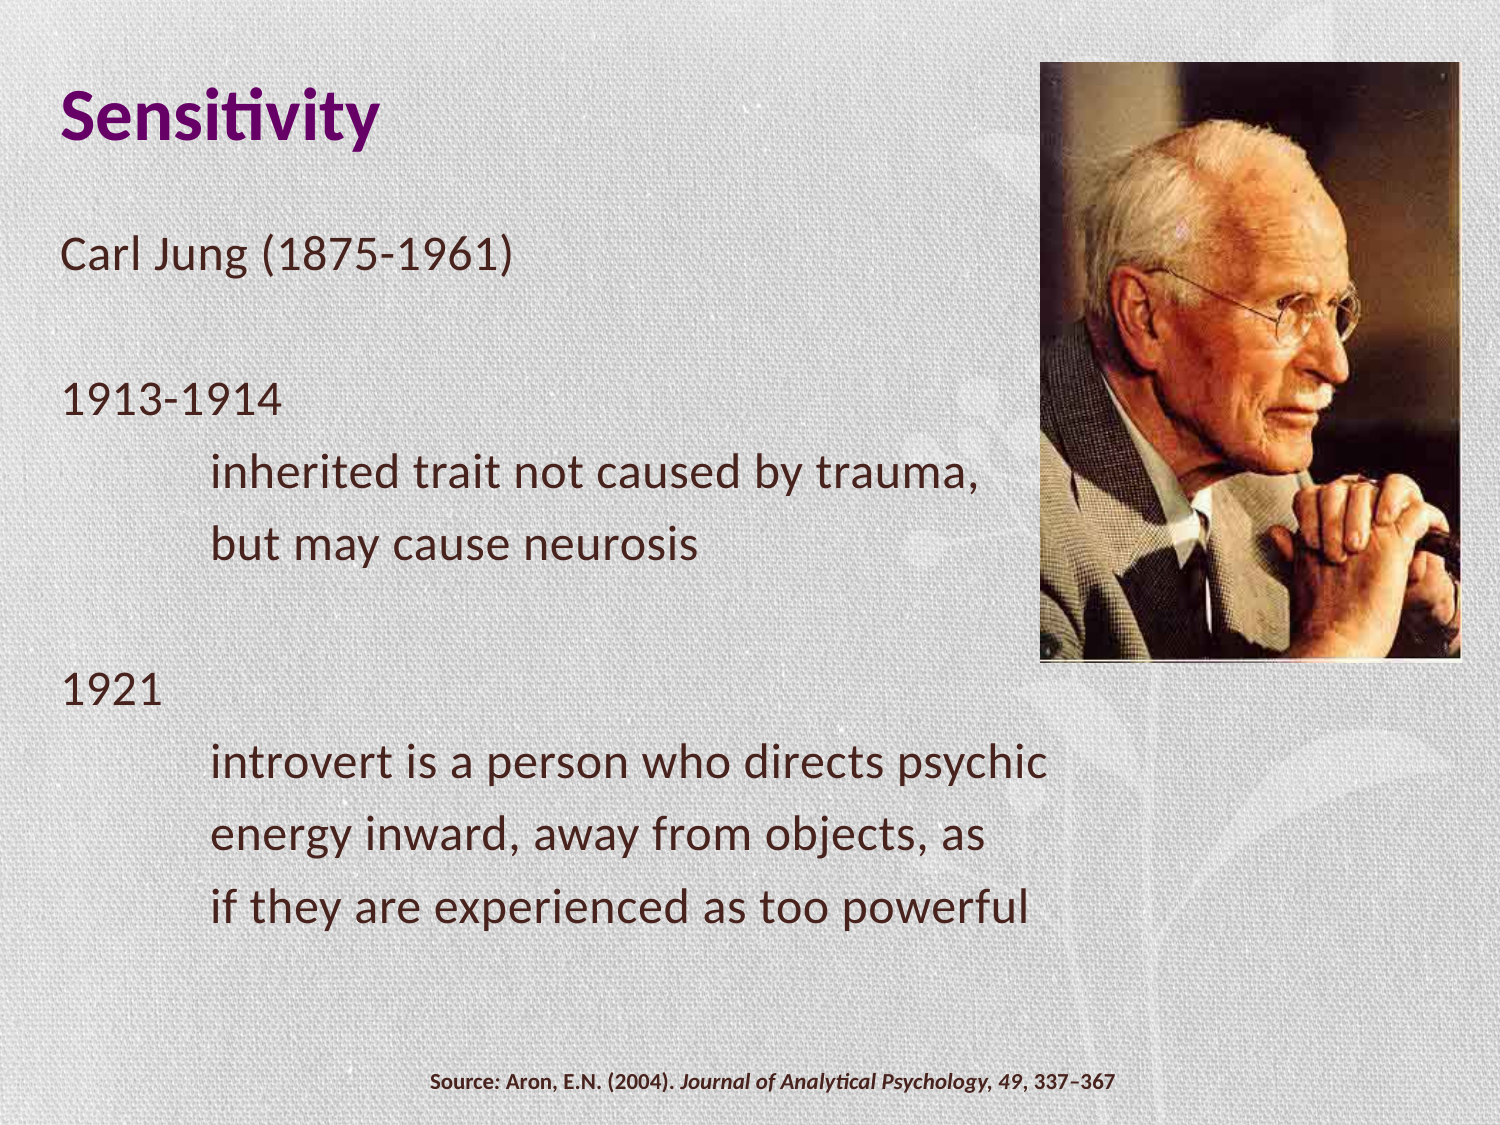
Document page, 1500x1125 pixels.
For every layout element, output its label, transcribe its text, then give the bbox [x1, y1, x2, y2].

picture [709, 62, 1500, 663]
list Carl Jung (1875-1961) 1913-1914 inherited trait not caused by trauma, but may cause neurosis 1921 introvert is a person who directs psychic energy inward, away from objects, as if they are experienced as too powerful [45, 213, 1455, 1023]
footer Source: Aron, E.N. (2004). Journal of Analytical Psychology, 49, 337–367 [226, 1056, 1320, 1105]
title Sensitivity [45, 37, 1455, 164]
